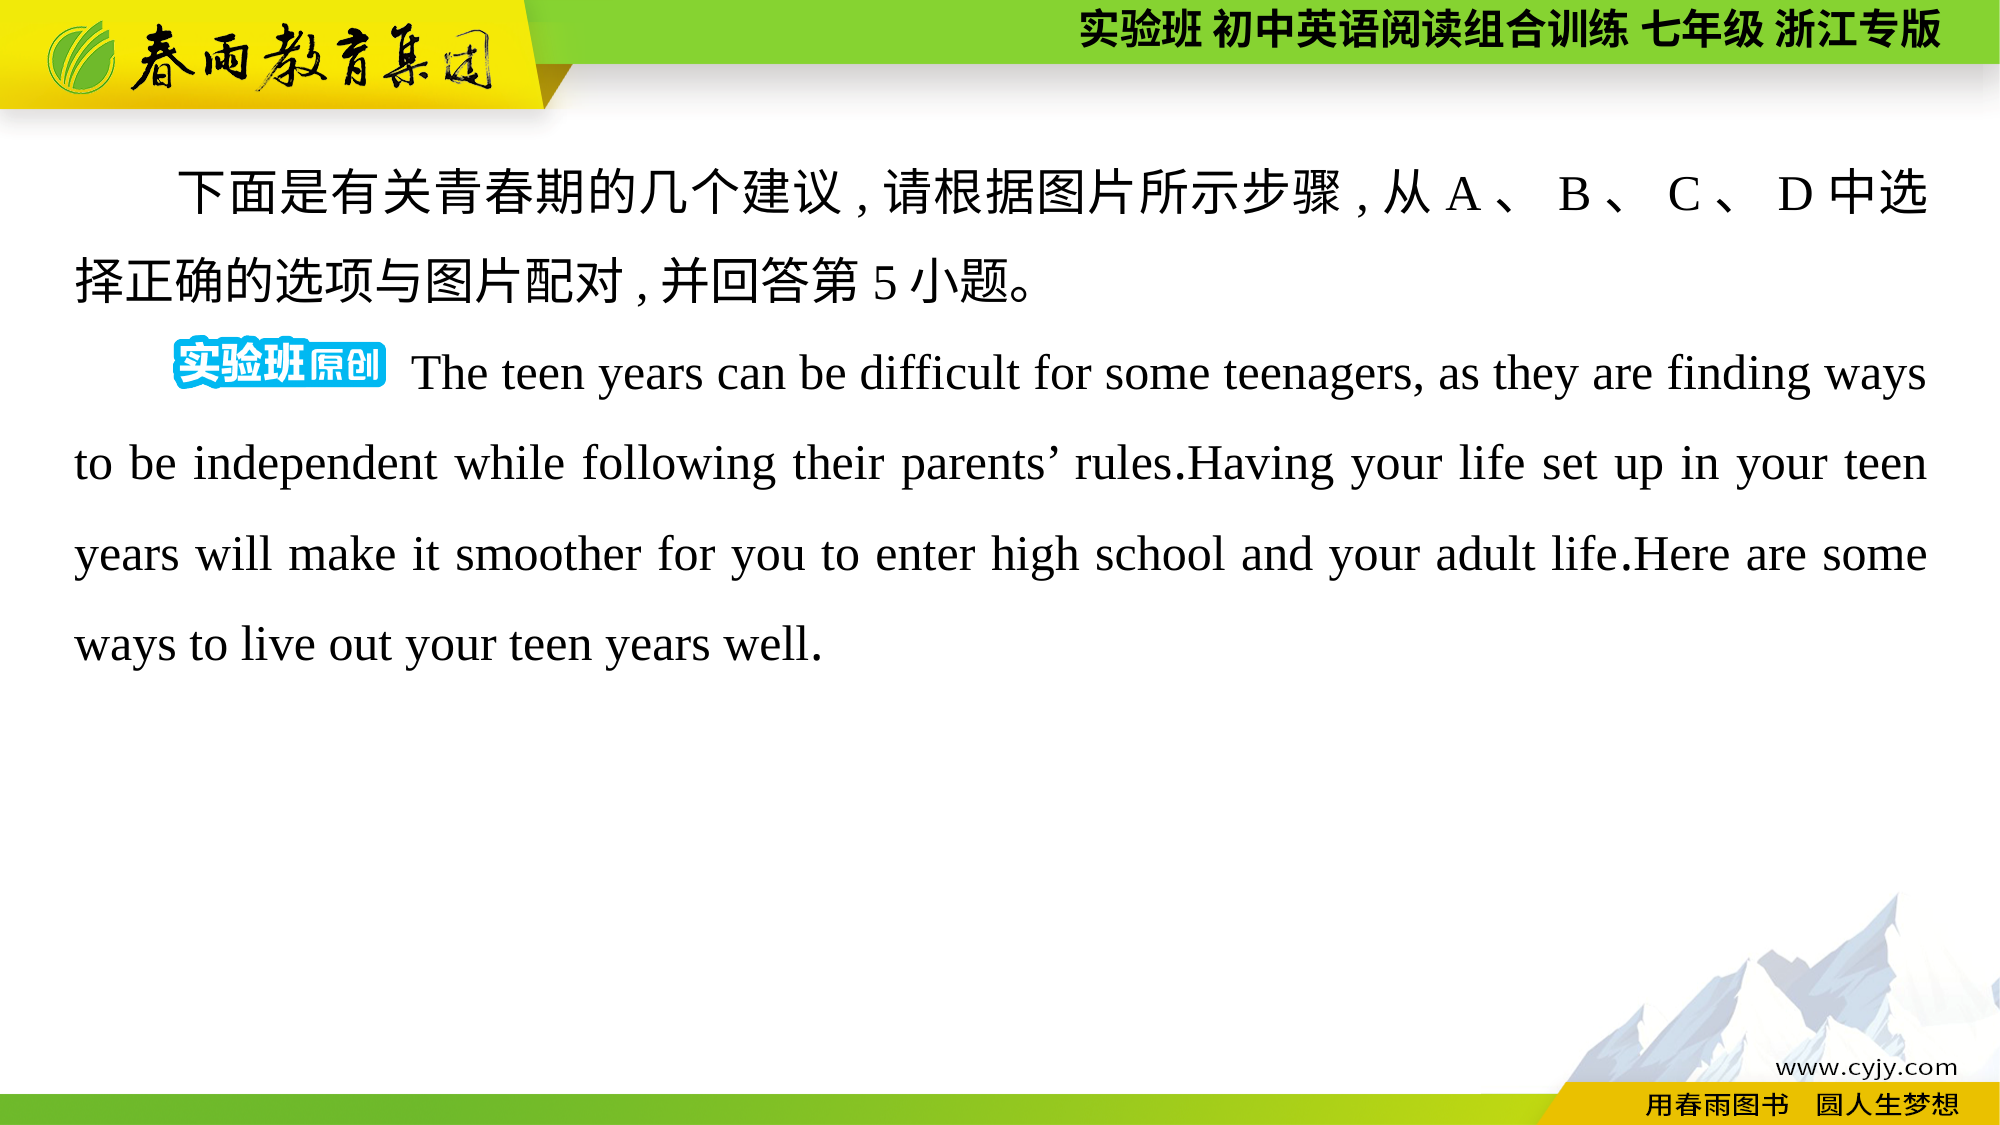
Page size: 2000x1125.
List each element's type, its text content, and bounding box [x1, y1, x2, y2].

list 下面是有关青春期的几个建议,请根据图片所示步骤,从A、B、C、D中选择正确的选项与图片配对,并回答第5小题。 The teen years can be difficult for some teenagers, as they are finding ways to be independent while following their parents’ rules.Having your life set up in your teen years will make it smoother for you to enter high school and your adult life.Here are some ways to live out your teen years well. [59, 122, 1944, 672]
picture [0, 0, 2000, 1125]
